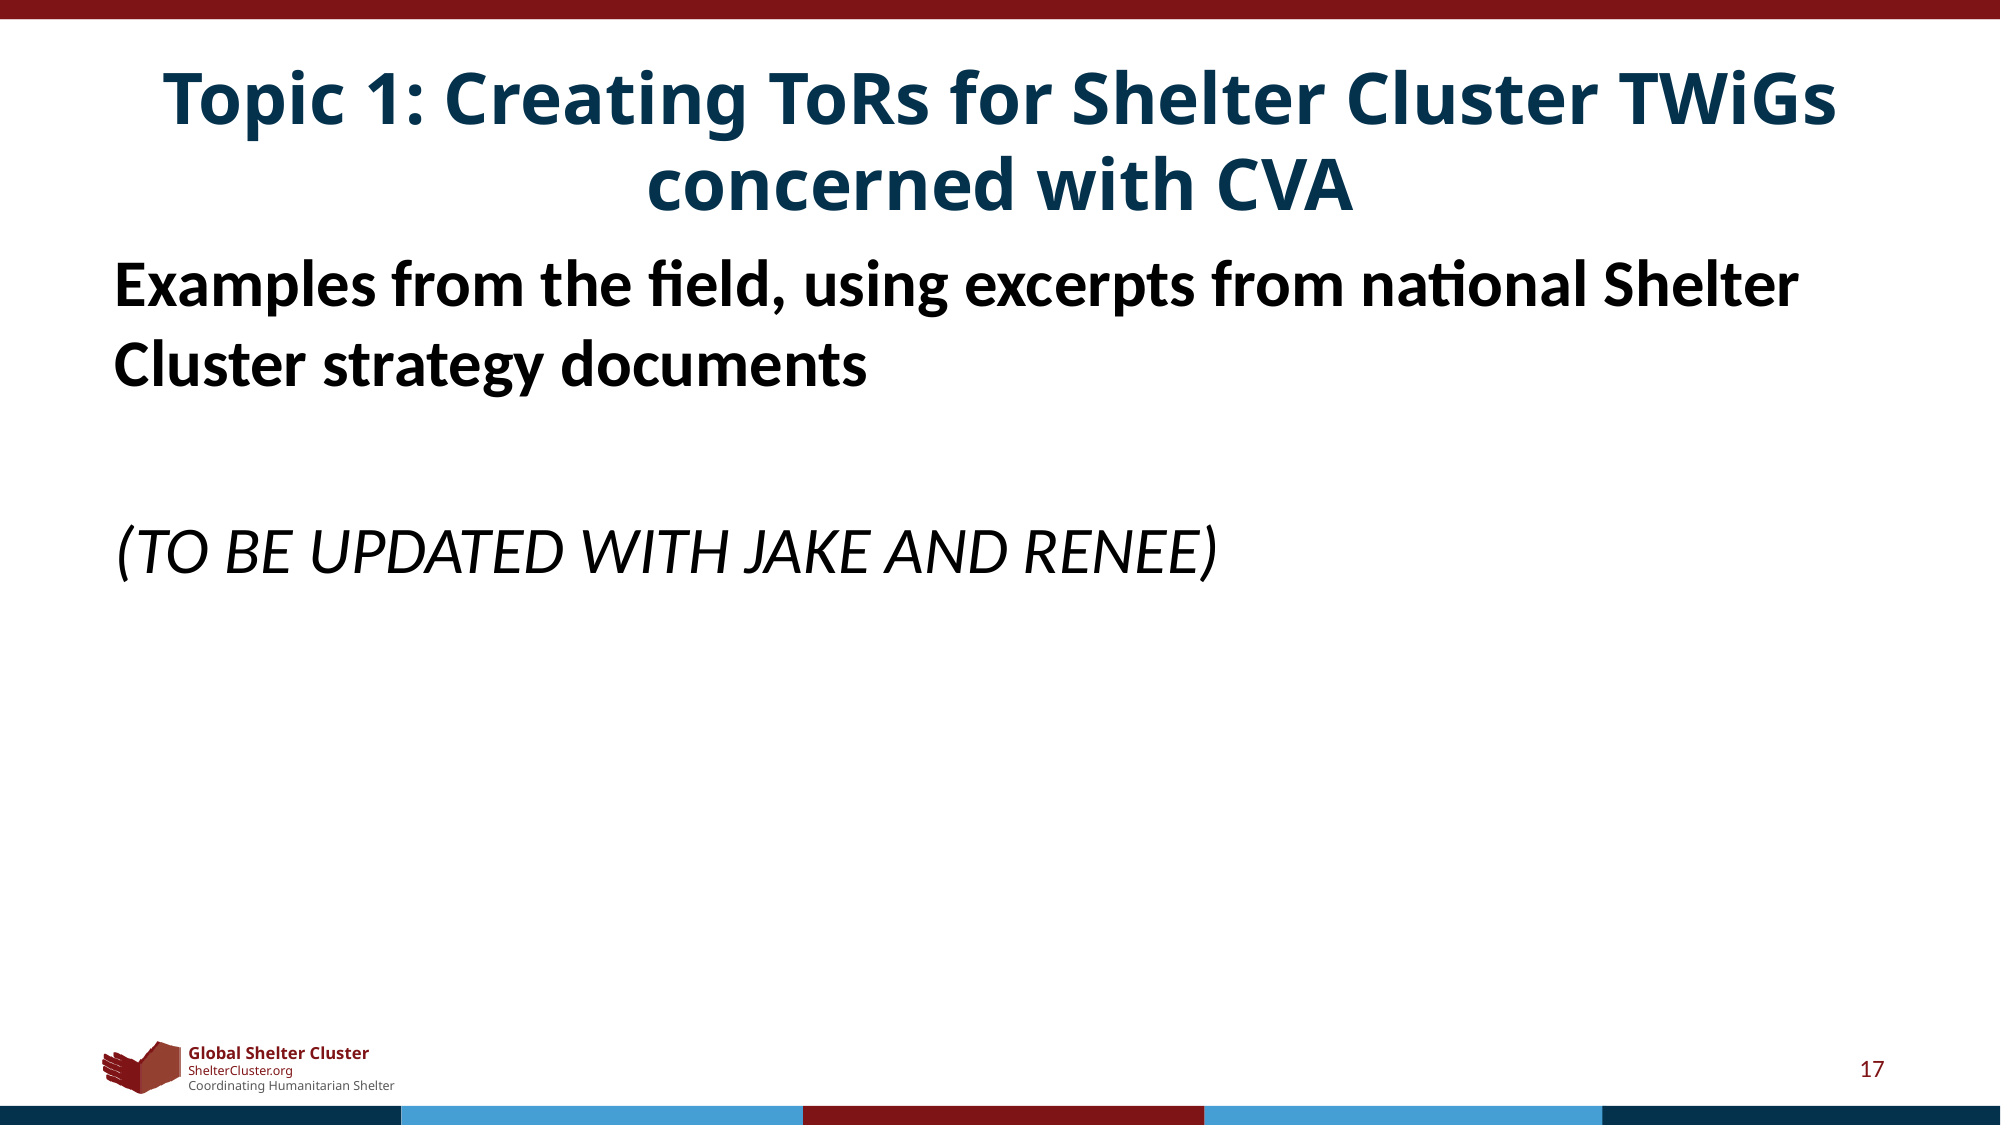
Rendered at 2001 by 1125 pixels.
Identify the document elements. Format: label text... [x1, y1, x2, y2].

list Examples from the field, using excerpts from national Shelter Cluster strategy documents (TO BE UPDATED WITH JAKE AND RENEE) [99, 232, 1900, 975]
picture [102, 1041, 181, 1094]
title Topic 1: Creating ToRs for Shelter Cluster TWiGs concerned with CVA [99, 45, 1900, 232]
slide_number 17 [1433, 1037, 1900, 1098]
